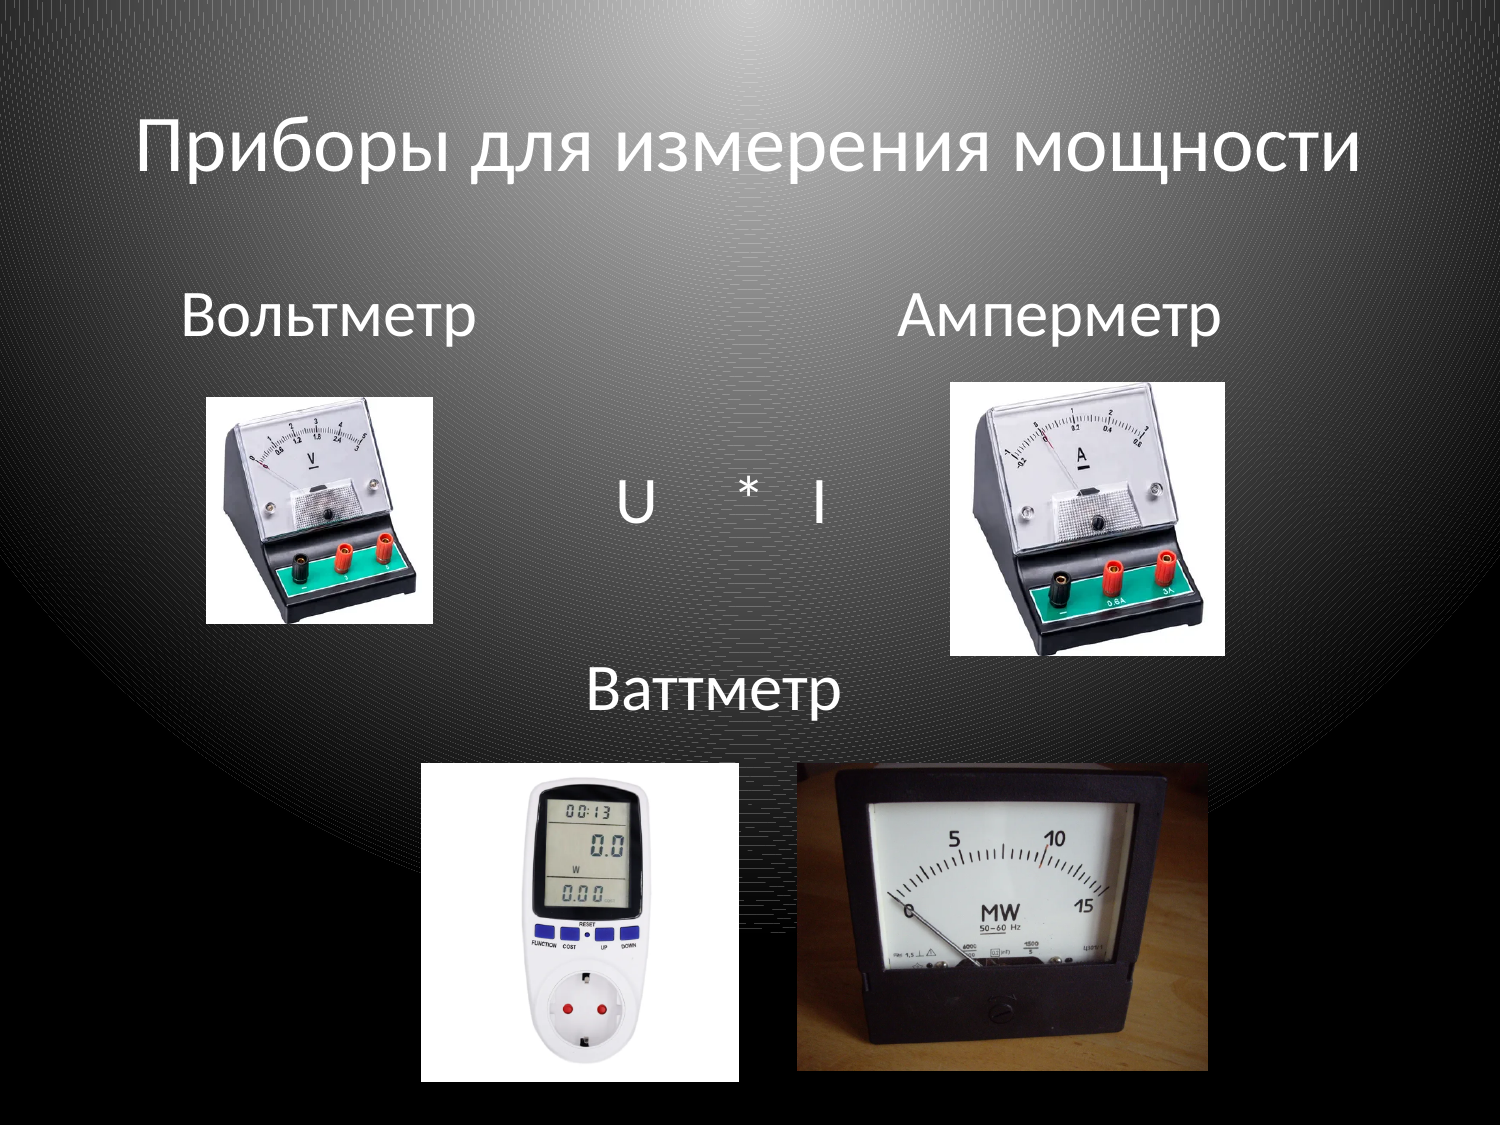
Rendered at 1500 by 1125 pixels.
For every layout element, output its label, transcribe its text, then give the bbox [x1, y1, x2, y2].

title Приборы для измерения мощности [75, 45, 1425, 233]
picture [420, 763, 740, 1082]
picture [950, 382, 1225, 657]
picture [796, 763, 1208, 1072]
picture [206, 396, 434, 624]
list Вольтметр Амперметр U * I Ваттметр [75, 262, 1459, 1082]
